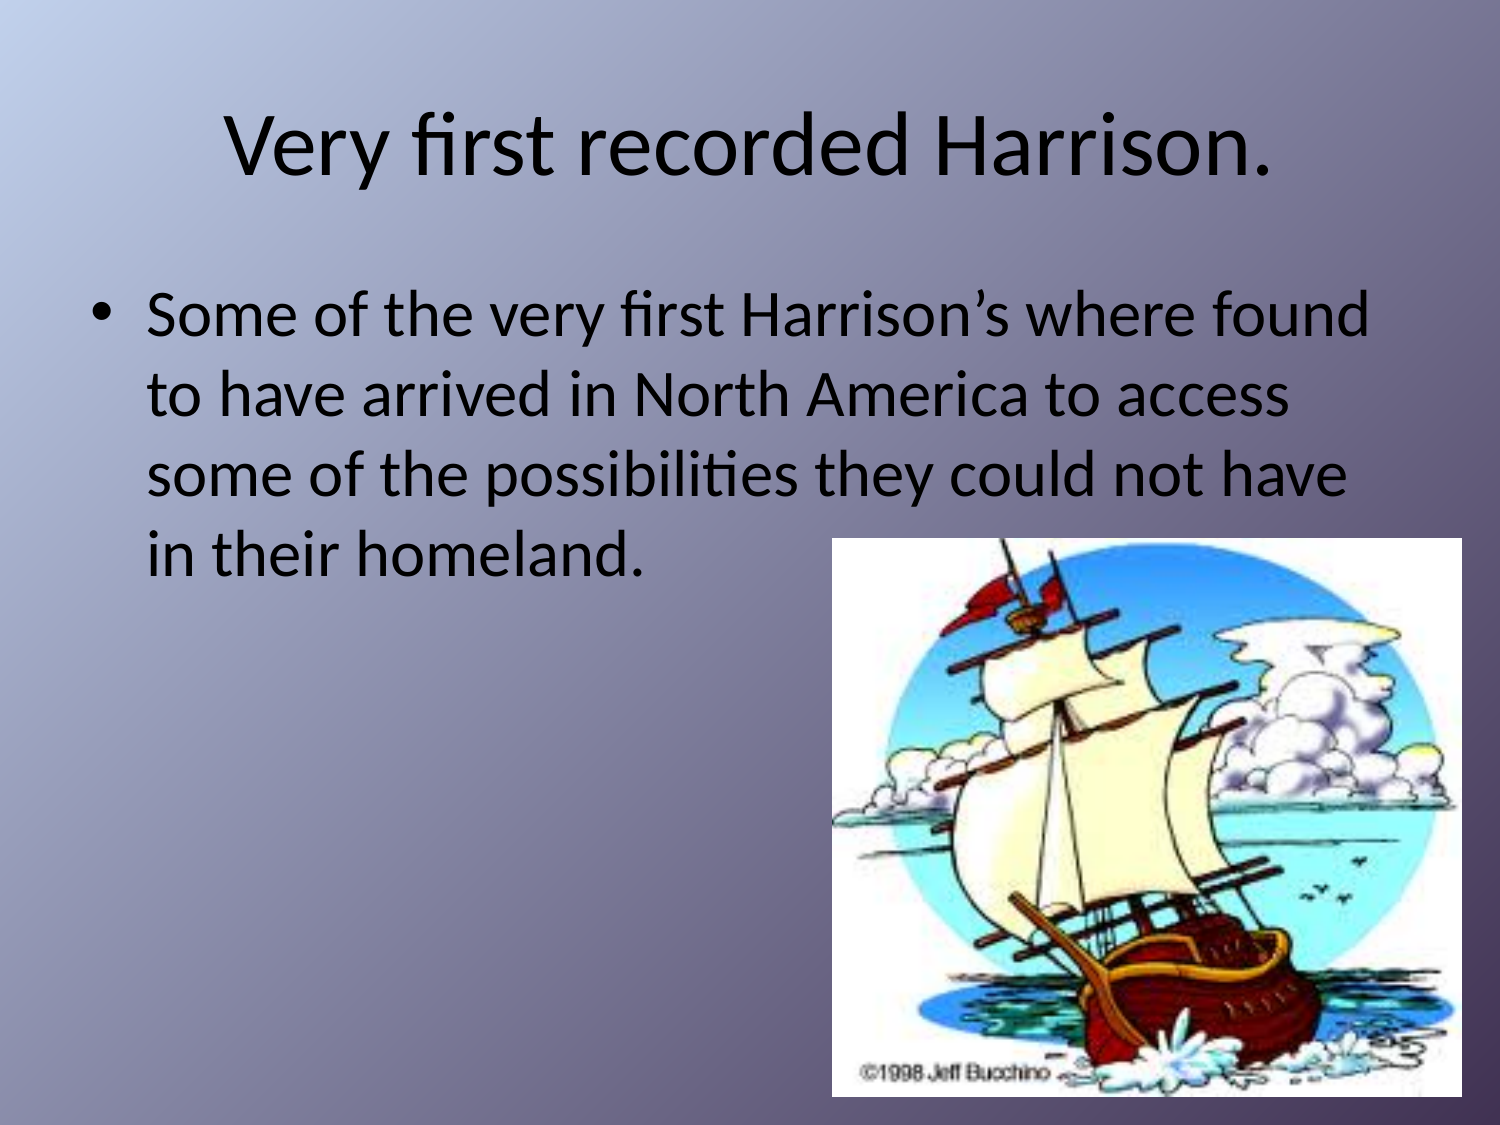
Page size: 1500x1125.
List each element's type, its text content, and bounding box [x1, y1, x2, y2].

picture [832, 538, 1462, 1097]
title Very first recorded Harrison. [75, 45, 1425, 233]
list Some of the very first Harrison’s where found to have arrived in North America to access some of the possibilities they could not have in their homeland. [75, 262, 1425, 1005]
